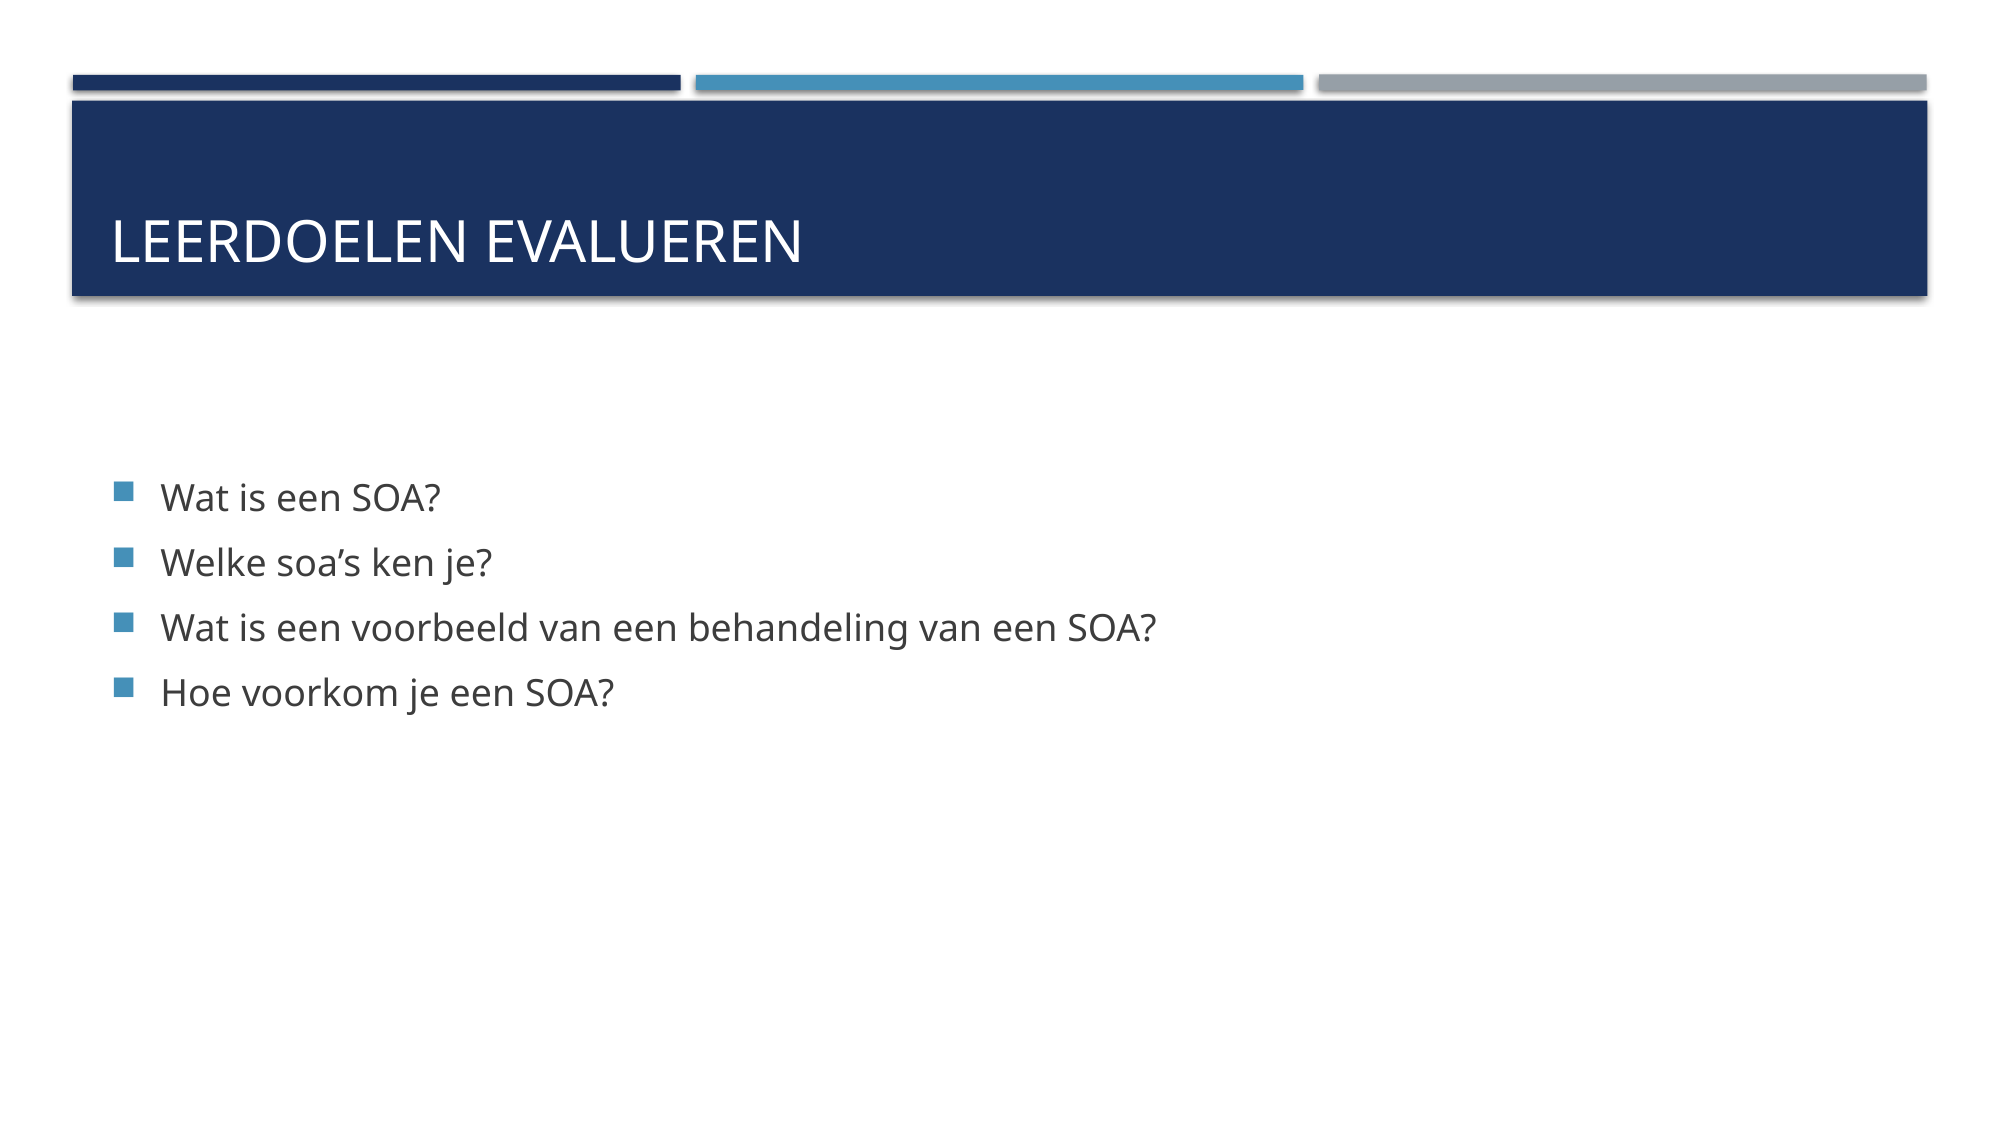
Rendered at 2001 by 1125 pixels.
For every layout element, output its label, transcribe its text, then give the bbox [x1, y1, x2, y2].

list Wat is een SOA? Welke soa’s ken je? Wat is een voorbeeld van een behandeling van een SOA? Hoe voorkom je een SOA? [95, 357, 1905, 962]
title Leerdoelen evalueren [95, 115, 1905, 282]
